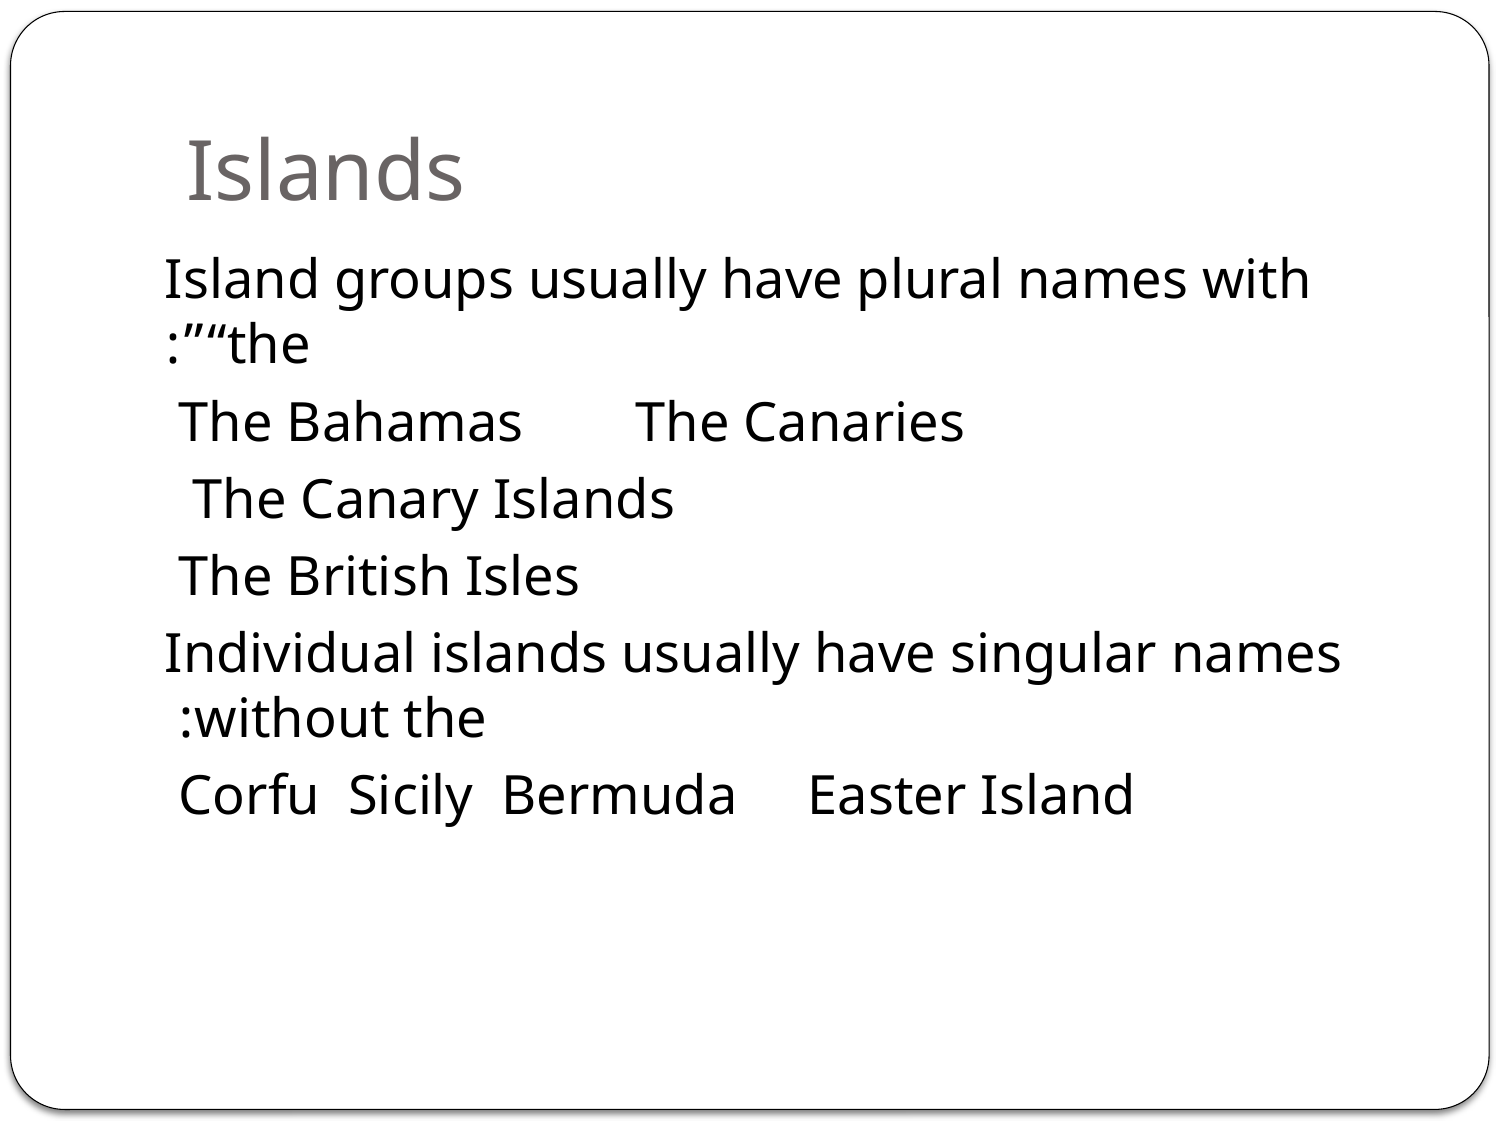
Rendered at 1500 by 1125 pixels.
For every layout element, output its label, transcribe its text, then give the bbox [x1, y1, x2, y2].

title Islands [150, 45, 1425, 233]
list Island groups usually have plural names with “the”: The Bahamas The Canaries The Canary Islands The British Isles Individual islands usually have singular names without the: Corfu Sicily Bermuda Easter Island [150, 237, 1425, 988]
